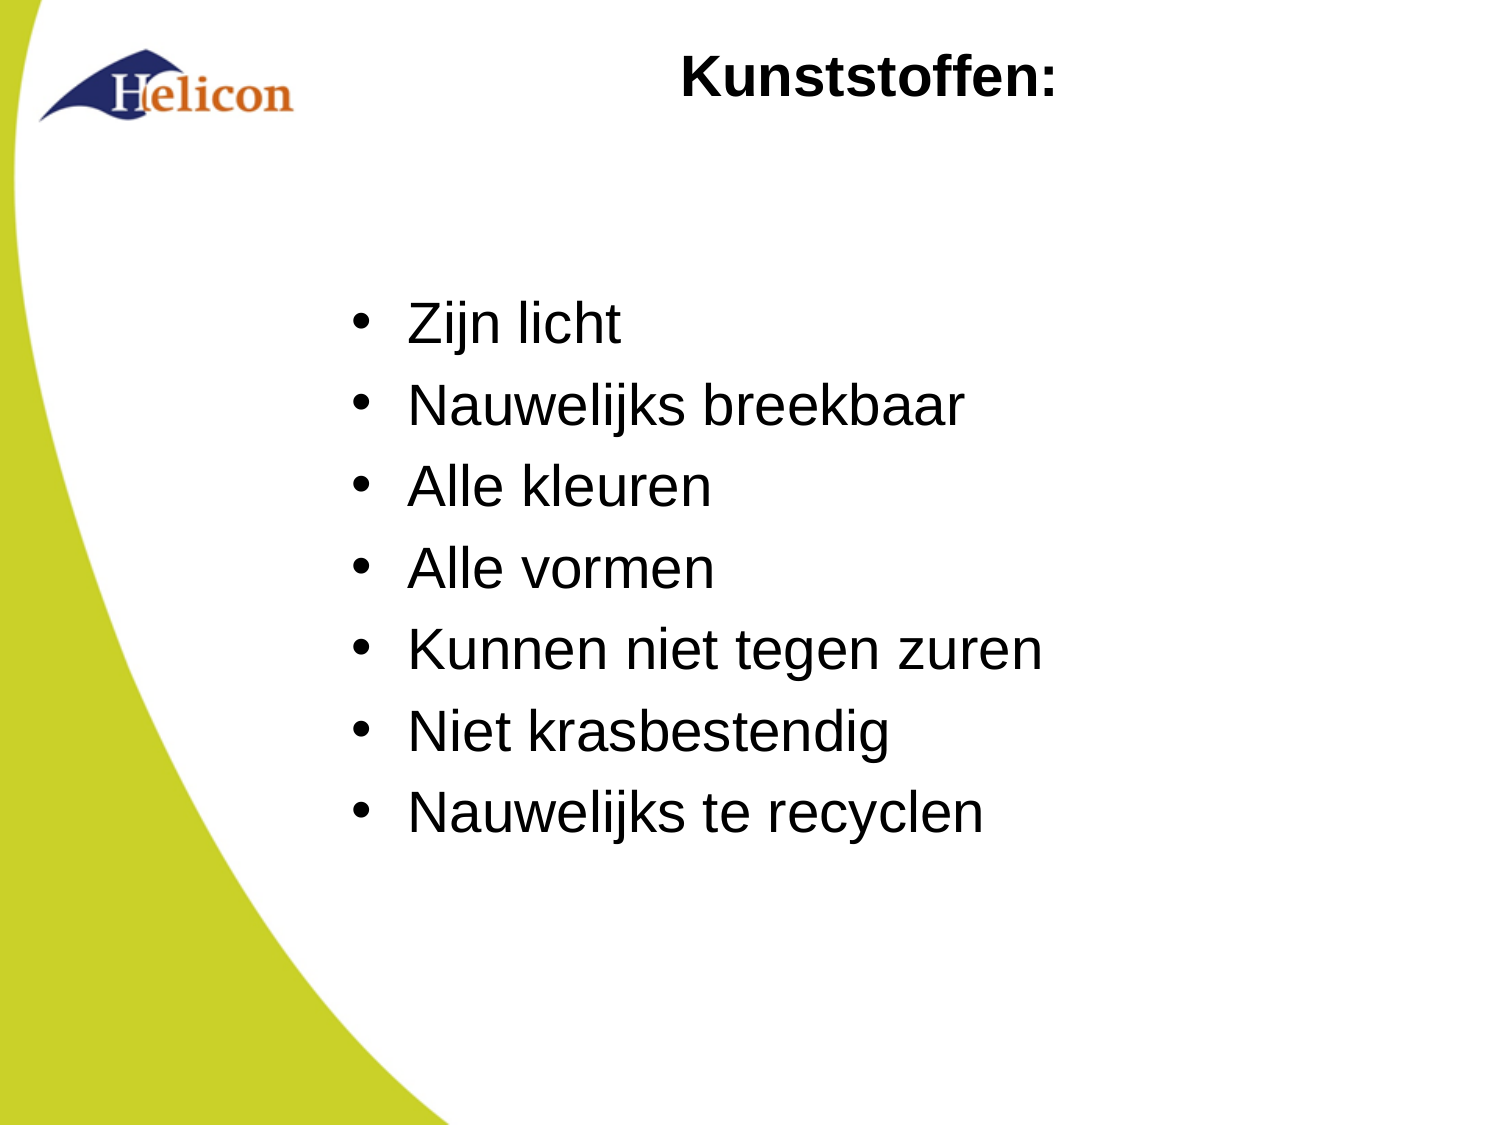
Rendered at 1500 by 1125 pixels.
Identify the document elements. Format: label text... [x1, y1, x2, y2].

title Kunststoffen: [324, 54, 1415, 161]
picture [0, 0, 1500, 1125]
list Zijn licht Nauwelijks breekbaar Alle kleuren Alle vormen Kunnen niet tegen zuren Niet krasbestendig Nauwelijks te recyclen [336, 196, 1425, 1005]
